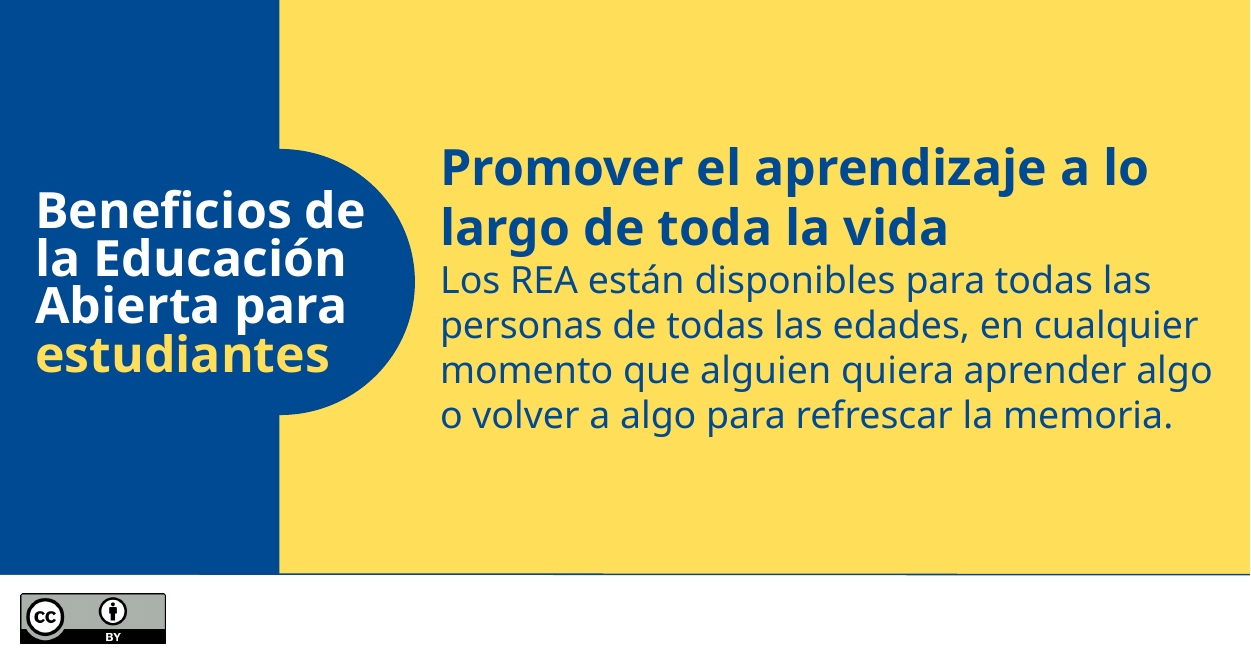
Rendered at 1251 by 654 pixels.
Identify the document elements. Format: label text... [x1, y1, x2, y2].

text_box [403, 227, 415, 337]
text_box [212, 397, 348, 416]
text_box Promover el aprendizaje a lo largo de toda la vida Los REA están disponibles para todas las personas de todas las edades, en cualquier momento que alguien quiera aprender algo o volver a algo para refrescar la memoria. [425, 120, 1233, 451]
picture [20, 592, 166, 645]
text_box [0, 582, 1250, 654]
text_box [0, 0, 280, 573]
text_box [201, 148, 359, 174]
text_box Beneficios de la Educación Abierta para estudiantes [20, 174, 403, 397]
